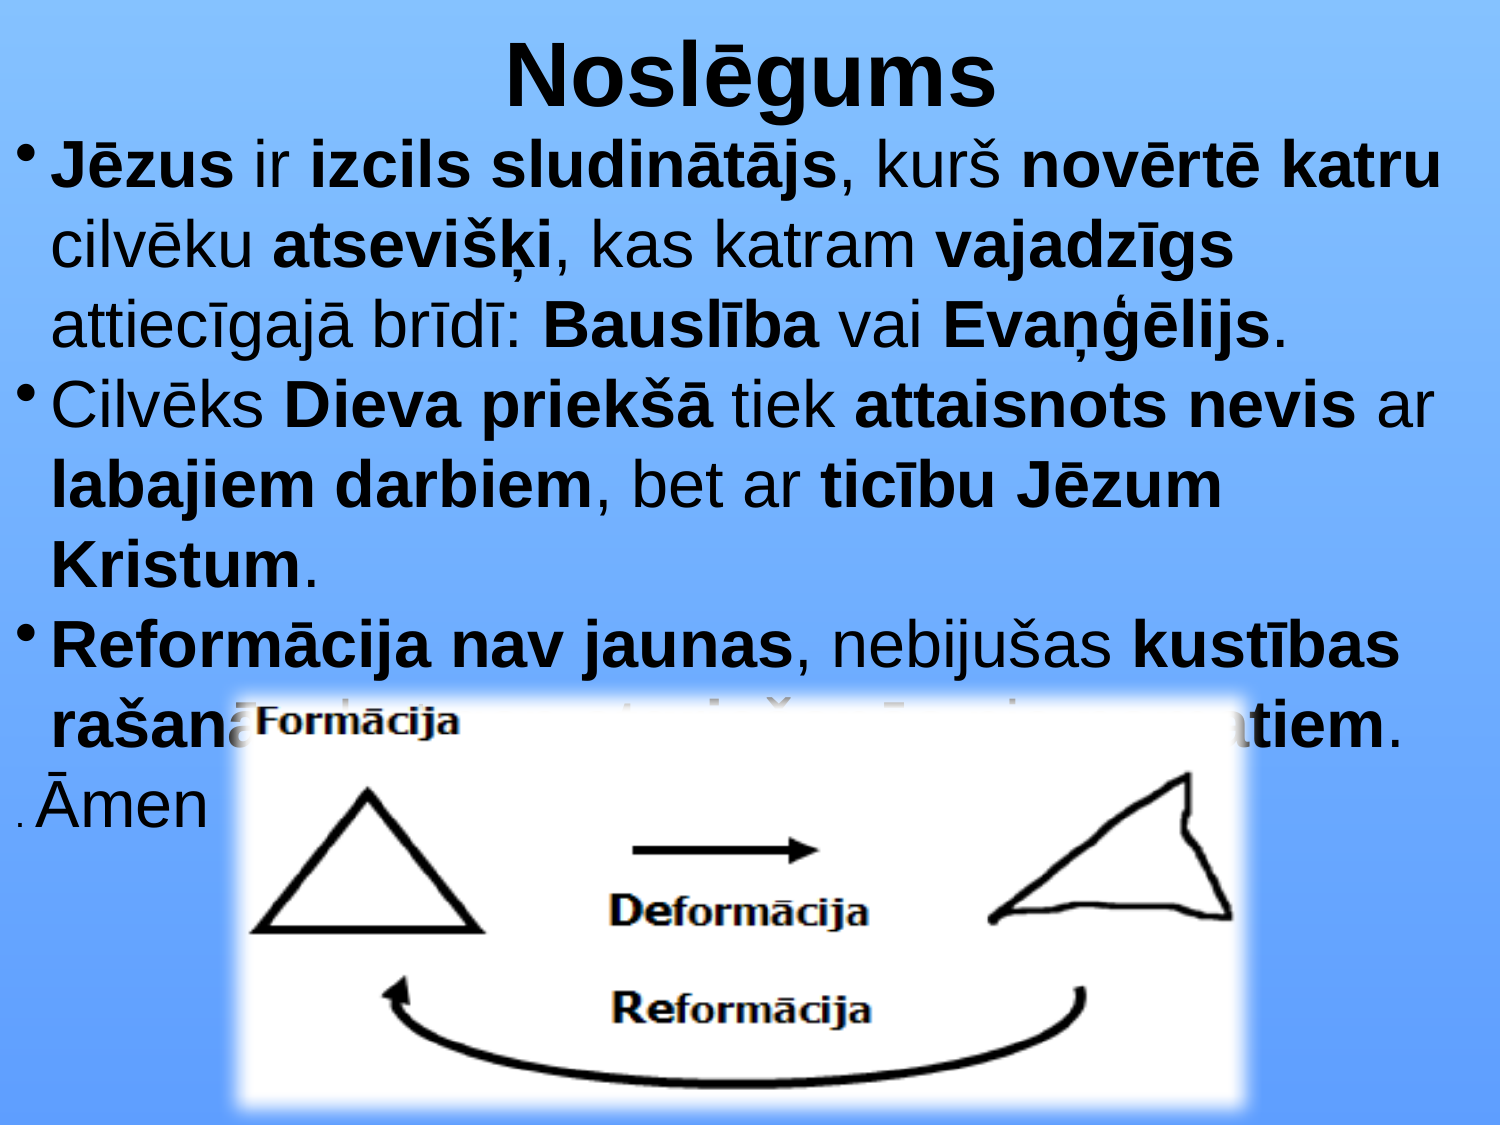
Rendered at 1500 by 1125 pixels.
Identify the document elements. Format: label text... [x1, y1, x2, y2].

title Noslēgums [76, 0, 1428, 113]
picture [218, 679, 1262, 1125]
text_box Jēzus ir izcils sludinātājs, kurš novērtē katru cilvēku atsevišķi, kas katram vajadzīgs attiecīgajā brīdī: Bauslība vai Evaņģēlijs. Cilvēks Dieva priekšā tiek attaisnots nevis ar labajiem darbiem, bet ar ticību Jēzum Kristum. Reformācija nav jaunas, nebijušas kustības rašanās, bet gan atgriešanās pie pamatiem. . Āmen [0, 113, 1500, 848]
